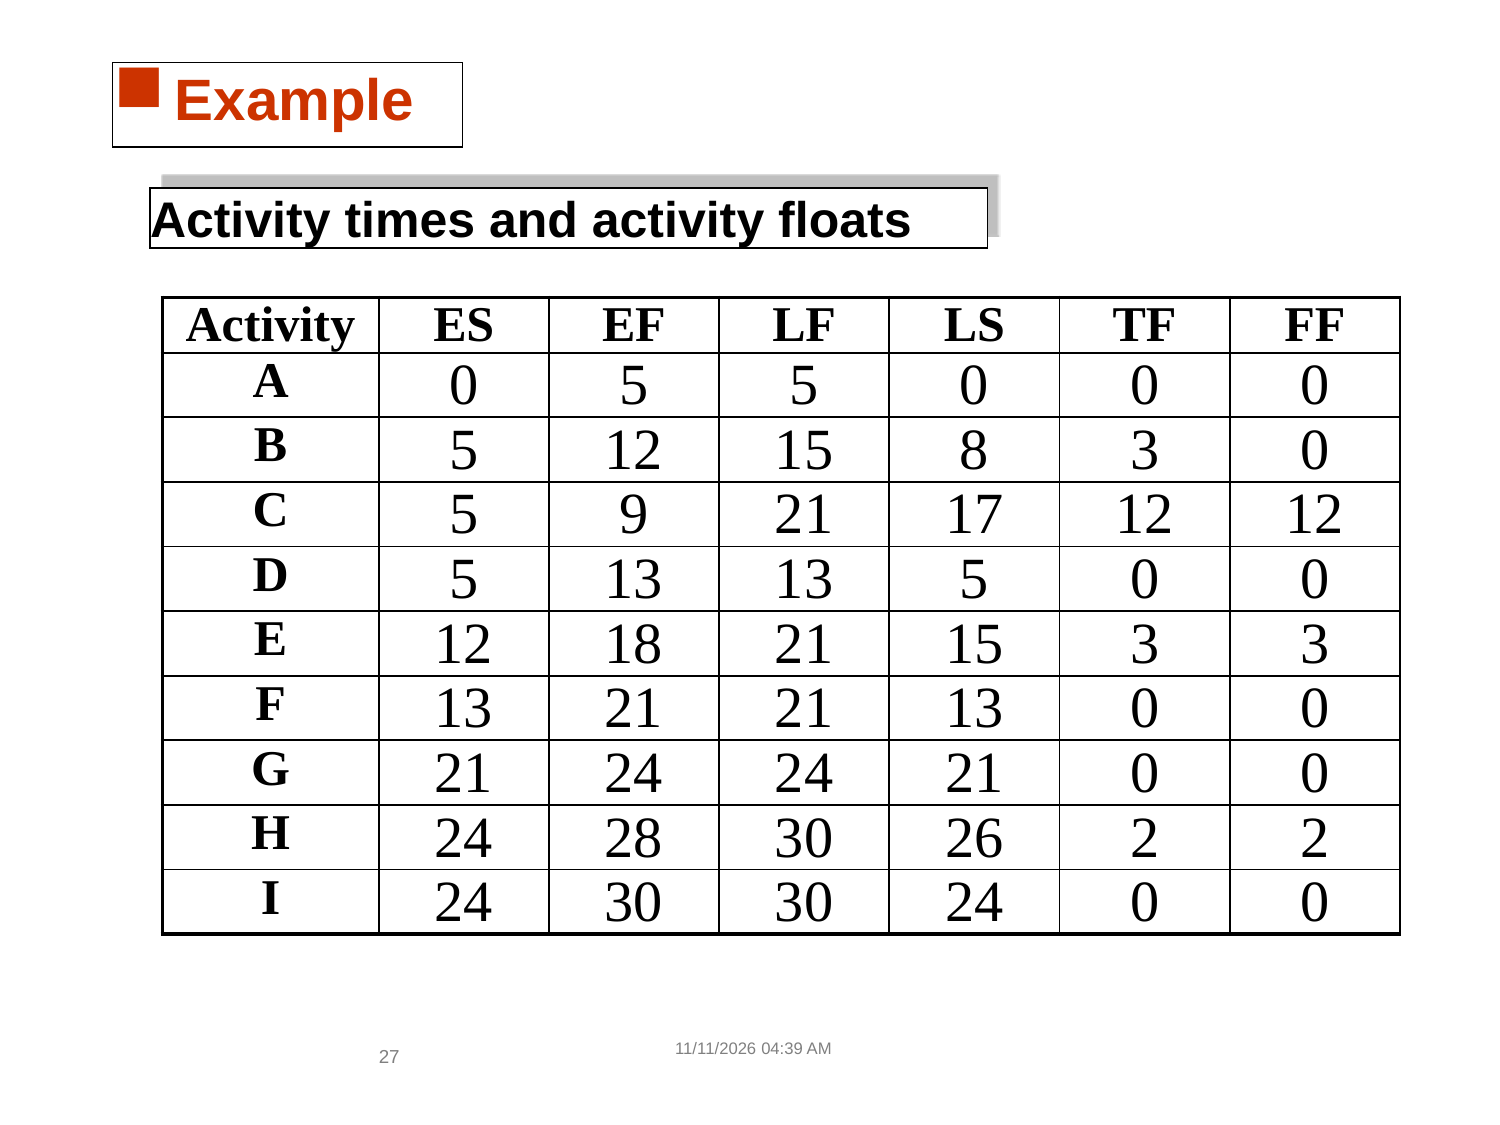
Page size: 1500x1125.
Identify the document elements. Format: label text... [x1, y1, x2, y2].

table_cell 21 [380, 741, 548, 804]
table_cell 24 [550, 741, 718, 804]
table_cell 0 [1060, 354, 1229, 416]
table_header EF [550, 299, 718, 352]
table_cell 21 [890, 741, 1059, 804]
table_cell 0 [1060, 741, 1229, 804]
table_cell 28 [550, 806, 718, 869]
table_cell 0 [1231, 418, 1399, 481]
table_cell G [164, 741, 378, 804]
table_cell B [164, 418, 378, 481]
table_cell 30 [550, 870, 718, 932]
table_cell E [164, 612, 378, 675]
table_cell 26 [890, 806, 1059, 869]
table_cell 13 [720, 547, 888, 610]
table_cell 24 [720, 741, 888, 804]
table_cell 15 [890, 612, 1059, 675]
table_cell 3 [1060, 612, 1229, 675]
table_cell 21 [550, 677, 718, 739]
text_box Example [112, 62, 463, 148]
table_header Activity [164, 299, 378, 352]
table_cell 5 [550, 354, 718, 416]
table_cell 24 [890, 870, 1059, 932]
table_cell 0 [1231, 870, 1399, 932]
table_cell 21 [720, 483, 888, 546]
slide_number 27 [359, 1044, 419, 1097]
table_header TF [1060, 299, 1229, 352]
table_cell 21 [720, 677, 888, 739]
table_cell F [164, 677, 378, 739]
table_cell 13 [550, 547, 718, 610]
table_cell 12 [550, 418, 718, 481]
table_cell D [164, 547, 378, 610]
table_cell 15 [720, 418, 888, 481]
table_header ES [380, 299, 548, 352]
table_cell 24 [380, 806, 548, 869]
table_cell 12 [1231, 483, 1399, 546]
table_cell 12 [380, 612, 548, 675]
table_cell A [164, 354, 378, 416]
table_cell 5 [380, 418, 548, 481]
table_cell 17 [890, 483, 1059, 546]
table_cell 12 [1060, 483, 1229, 546]
text_box Activity times and activity floats [149, 187, 988, 248]
table_cell 5 [890, 547, 1059, 610]
table_cell 8 [890, 418, 1059, 481]
table_cell 13 [890, 677, 1059, 739]
table_cell 0 [1060, 547, 1229, 610]
table_cell 5 [380, 483, 548, 546]
table_cell 0 [380, 354, 548, 416]
table_header LF [720, 299, 888, 352]
table_cell 3 [1231, 612, 1399, 675]
table_cell 30 [720, 870, 888, 932]
table_cell 24 [380, 870, 548, 932]
table_cell I [164, 870, 378, 932]
table_cell C [164, 483, 378, 546]
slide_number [674, 1037, 914, 1067]
table_cell 0 [1231, 677, 1399, 739]
table_cell 0 [1060, 677, 1229, 739]
table_cell 0 [1060, 870, 1229, 932]
table_cell 18 [550, 612, 718, 675]
table_header FF [1231, 299, 1399, 352]
table_cell 21 [720, 612, 888, 675]
table_cell 5 [720, 354, 888, 416]
table_cell 13 [380, 677, 548, 739]
table_cell 0 [1231, 547, 1399, 610]
table_cell 3 [1060, 418, 1229, 481]
table_cell 9 [550, 483, 718, 546]
table_header LS [890, 299, 1059, 352]
table_cell 0 [1231, 354, 1399, 416]
table_cell 0 [890, 354, 1059, 416]
table_cell 2 [1231, 806, 1399, 869]
table_cell 2 [1060, 806, 1229, 869]
table_cell H [164, 806, 378, 869]
table_cell 5 [380, 547, 548, 610]
table_cell 0 [1231, 741, 1399, 804]
table_cell 30 [720, 806, 888, 869]
